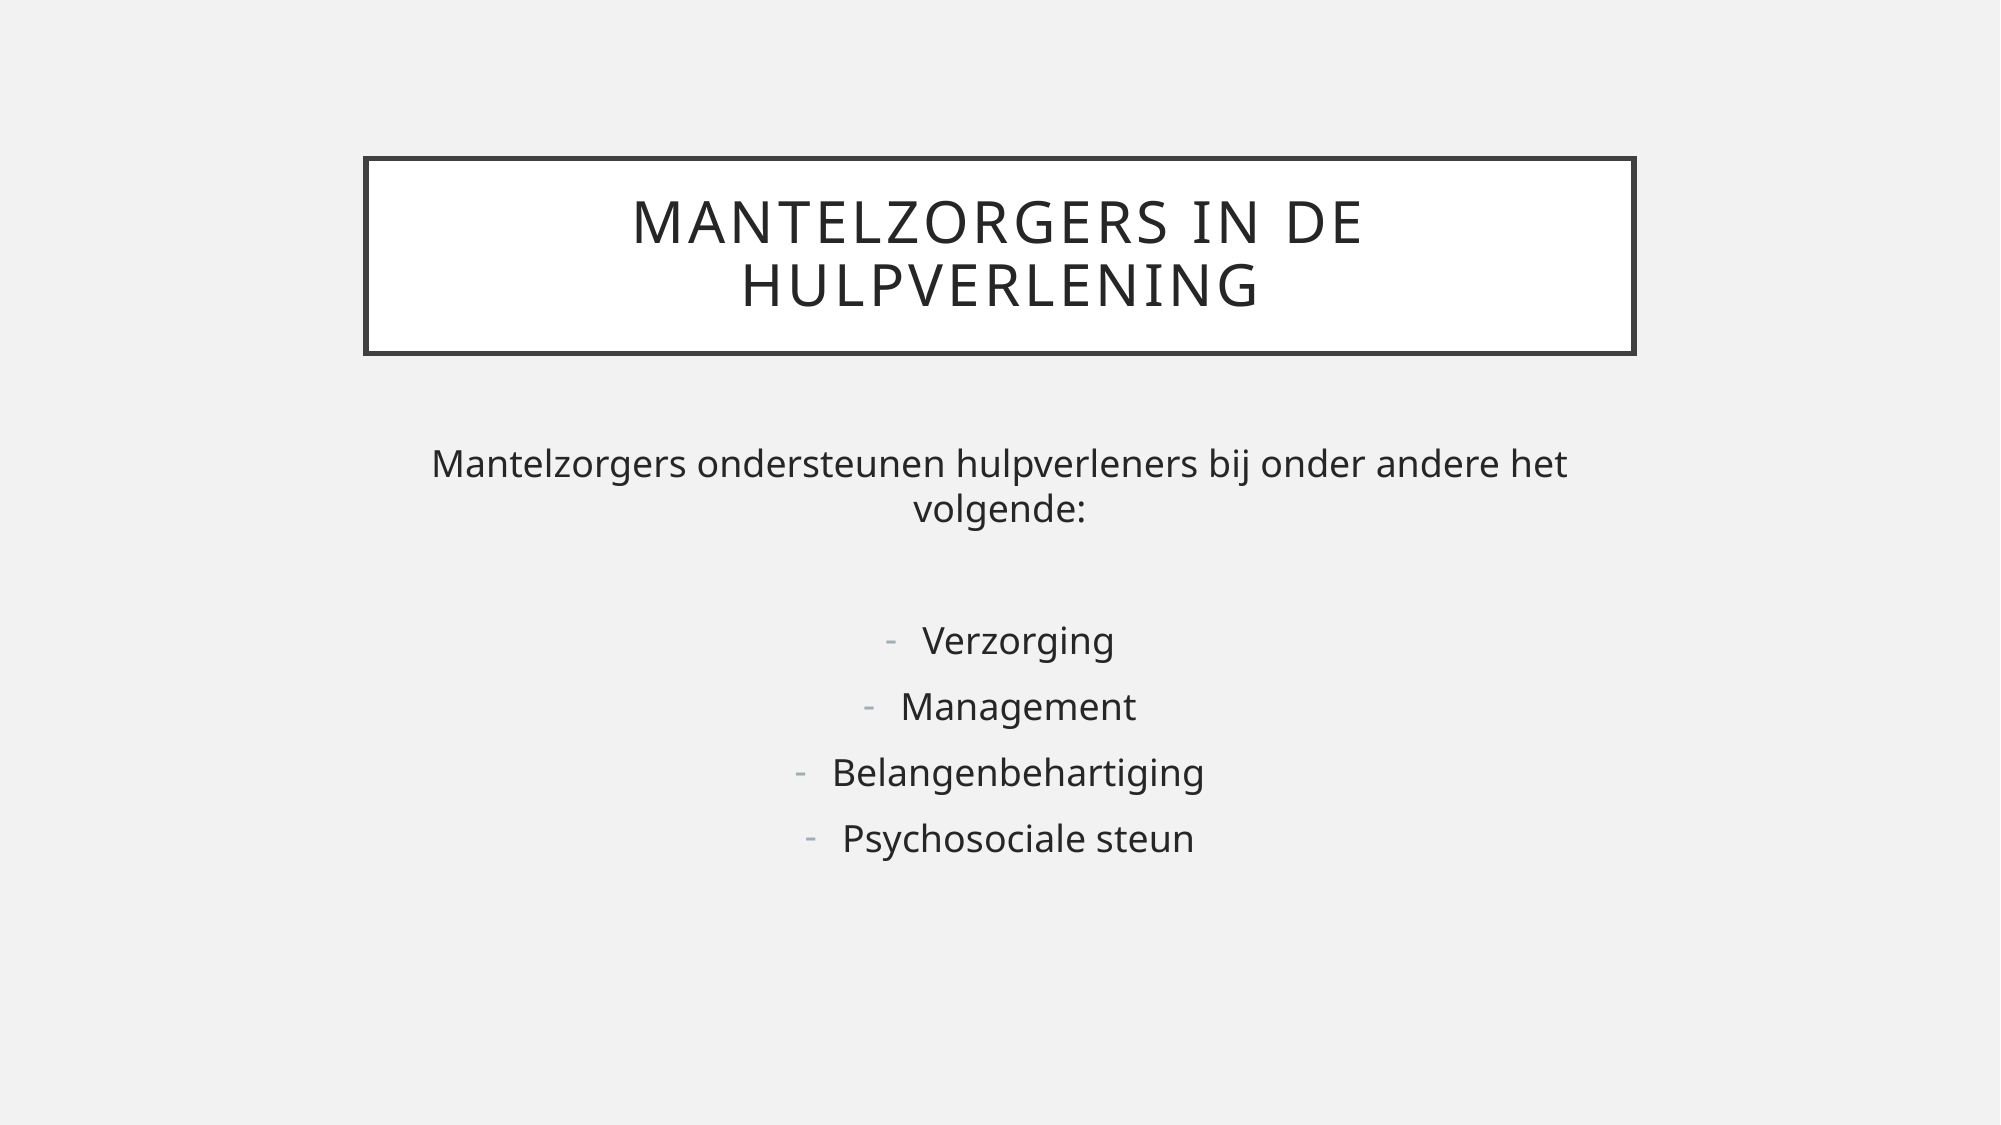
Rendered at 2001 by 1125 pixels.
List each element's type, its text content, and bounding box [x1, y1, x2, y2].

list Mantelzorgers ondersteunen hulpverleners bij onder andere het volgende: Verzorging Management Belangenbehartiging Psychosociale steun [366, 432, 1634, 942]
title Mantelzorgers in de hulpverlening [363, 156, 1637, 356]
